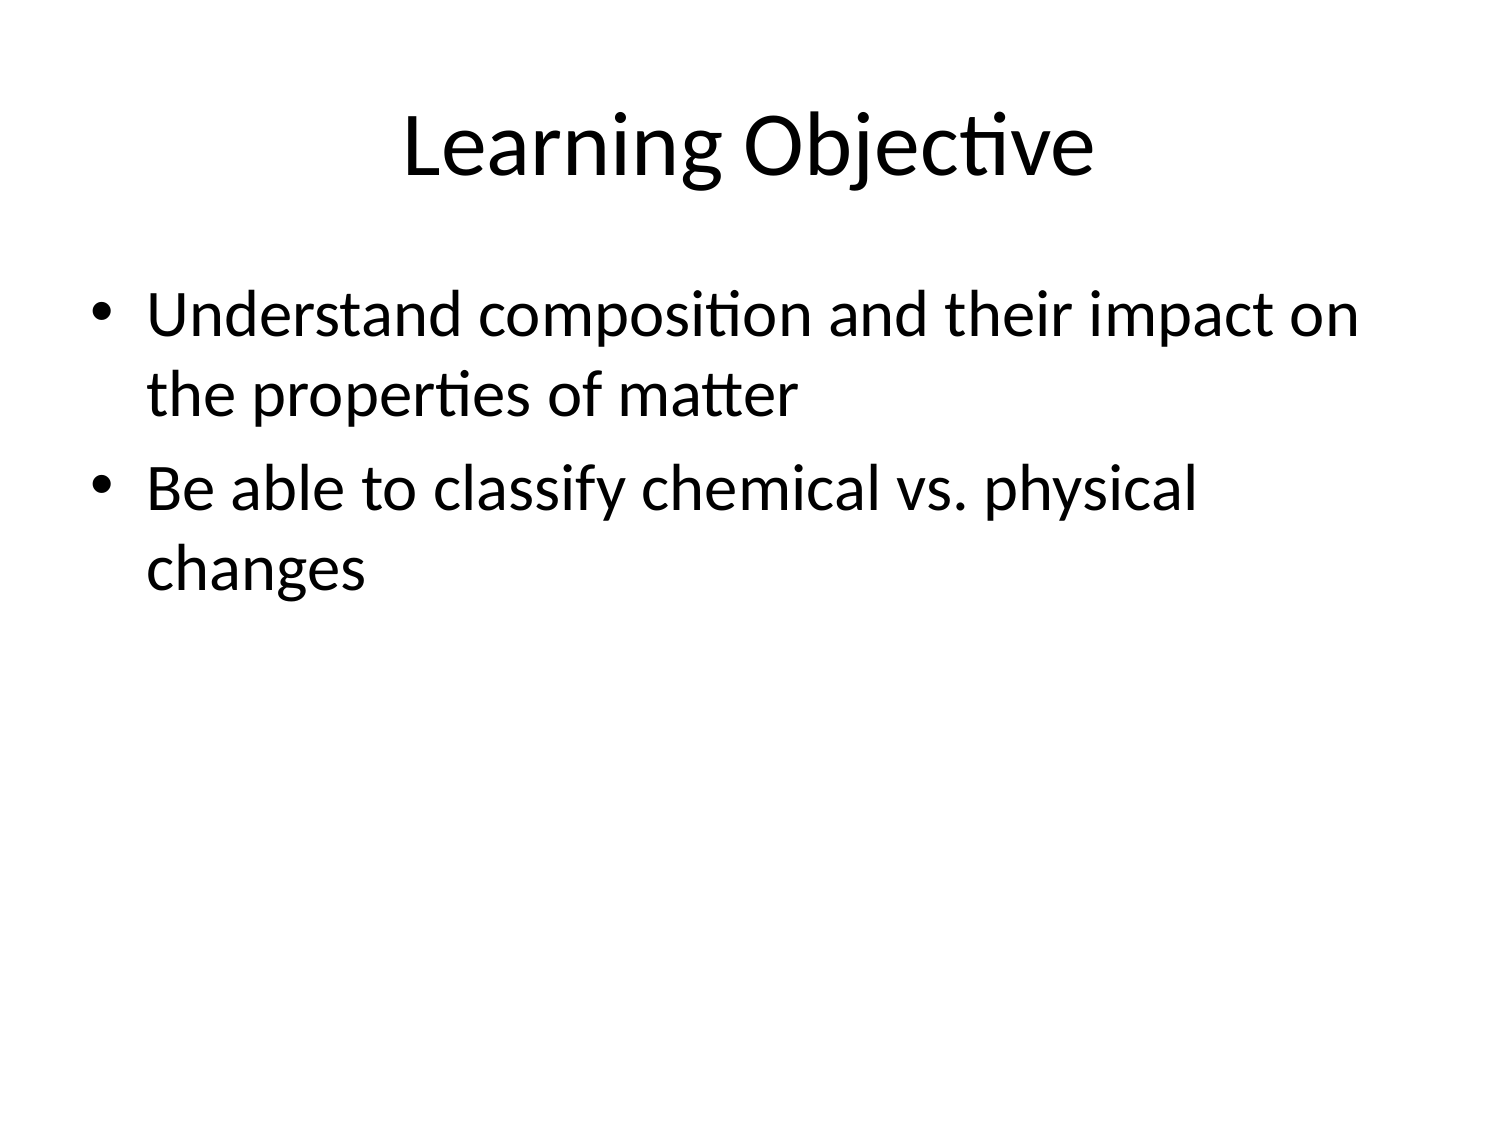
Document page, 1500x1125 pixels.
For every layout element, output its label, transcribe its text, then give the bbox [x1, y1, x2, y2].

title Learning Objective [75, 45, 1425, 233]
list Understand composition and their impact on the properties of matter Be able to classify chemical vs. physical changes [75, 262, 1425, 1005]
